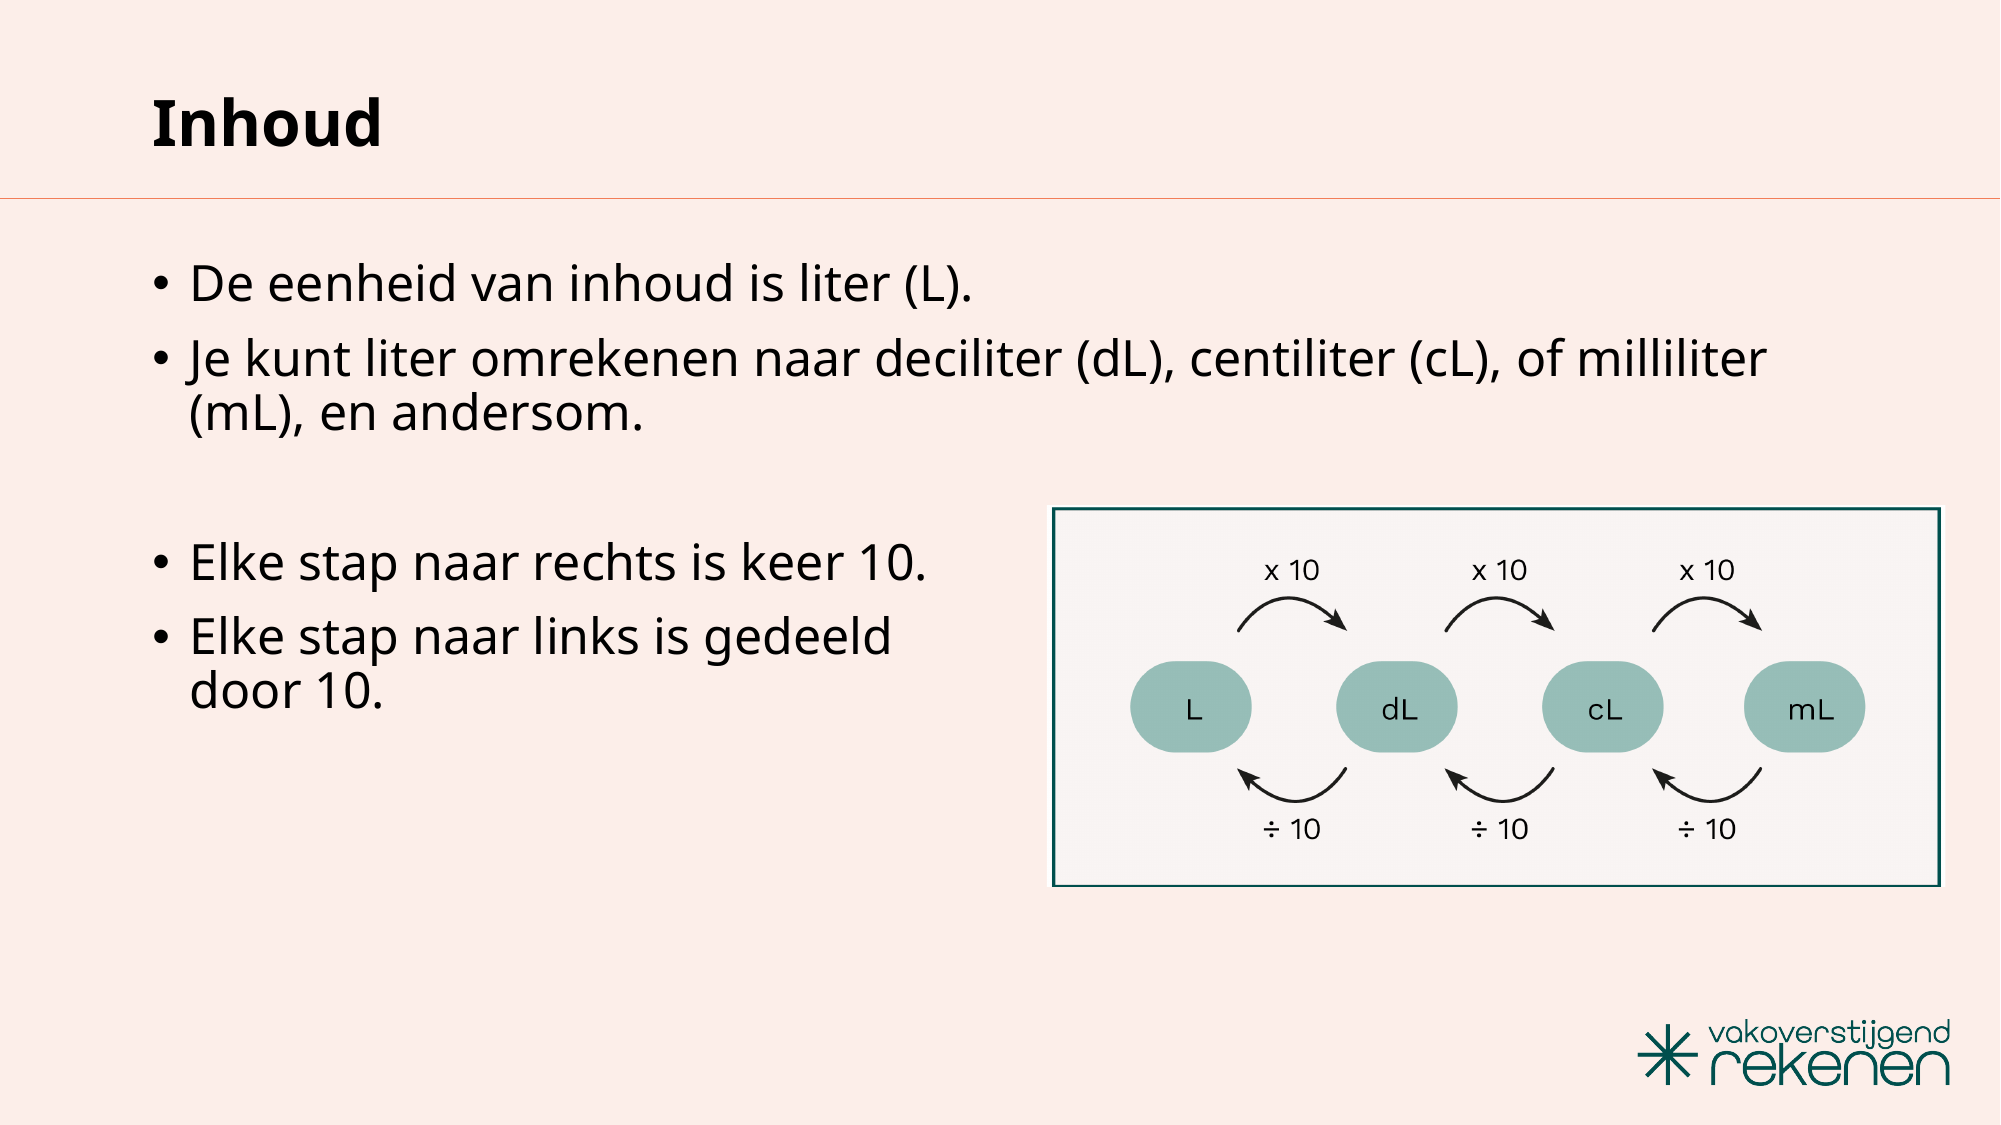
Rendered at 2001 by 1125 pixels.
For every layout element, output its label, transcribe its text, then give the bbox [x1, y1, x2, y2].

picture [1617, 1006, 1970, 1099]
list De eenheid van inhoud is liter (L). Je kunt liter omrekenen naar deciliter (dL), centiliter (cL), of milliliter (mL), en andersom. Elke stap naar rechts is keer 10. Elke stap naar links is gedeeld door 10. [137, 251, 1863, 983]
picture [1046, 505, 1946, 887]
title Inhoud [137, 83, 1863, 168]
